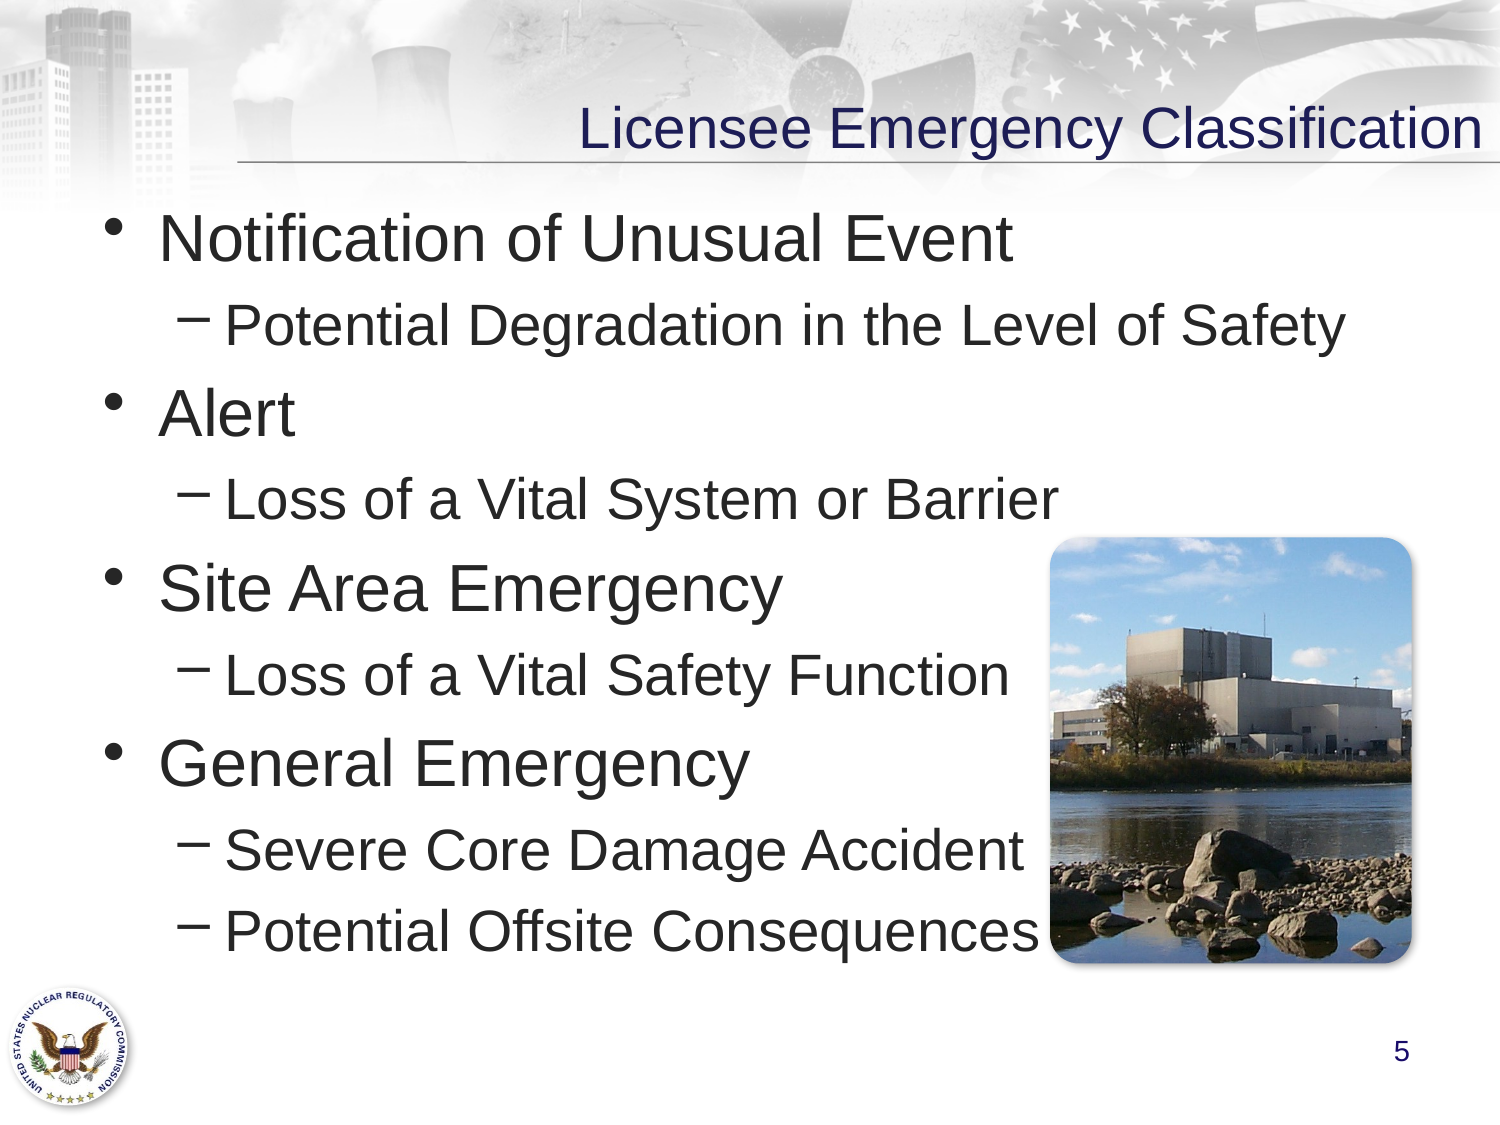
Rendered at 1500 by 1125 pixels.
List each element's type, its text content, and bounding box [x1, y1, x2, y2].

picture [9, 987, 128, 1106]
list Notification of Unusual Event Potential Degradation in the Level of Safety Alert Loss of a Vital System or Barrier Site Area Emergency Loss of a Vital Safety Function General Emergency Severe Core Damage Accident Potential Offsite Consequences [87, 187, 1476, 1001]
title Licensee Emergency Classification [24, 73, 1500, 178]
slide_number 5 [1074, 1024, 1426, 1103]
picture [1049, 537, 1412, 964]
